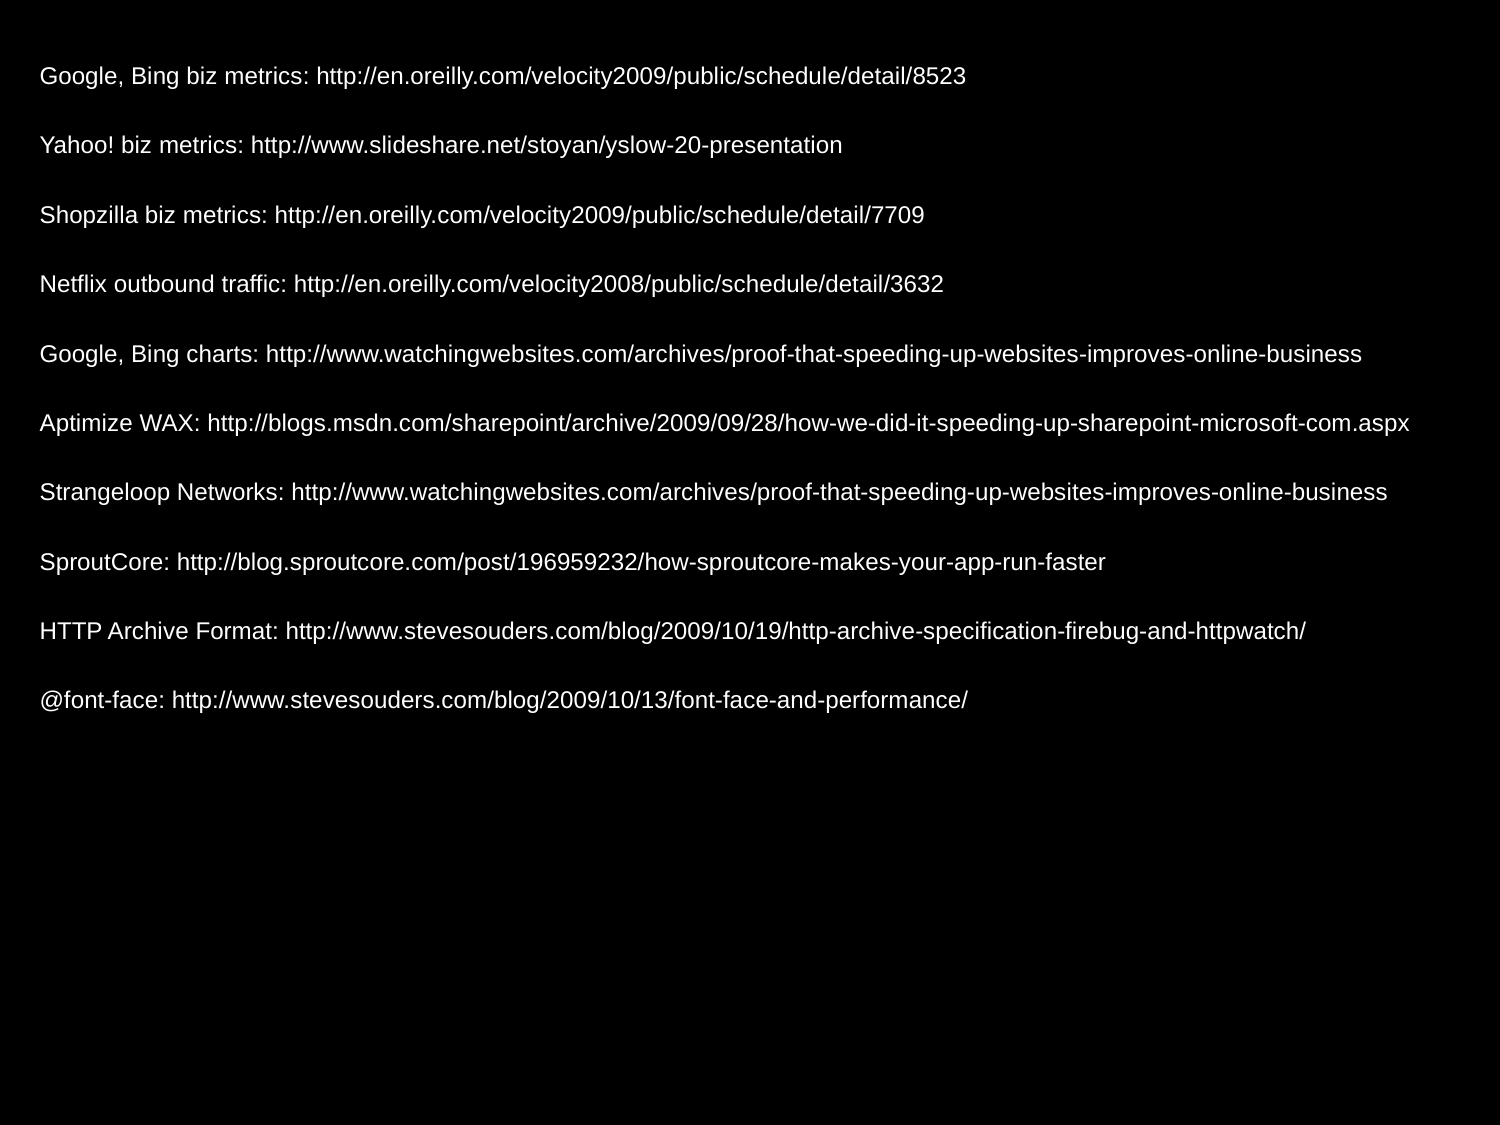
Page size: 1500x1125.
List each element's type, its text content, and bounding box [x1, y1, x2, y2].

text_box Google, Bing biz metrics: http://en.oreilly.com/velocity2009/public/schedule/detail/8523 Yahoo! biz metrics: http://www.slideshare.net/stoyan/yslow-20-presentation Shopzilla biz metrics: http://en.oreilly.com/velocity2009/public/schedule/detail/7709 Netflix outbound traffic: http://en.oreilly.com/velocity2008/public/schedule/detail/3632 Google, Bing charts: http://www.watchingwebsites.com/archives/proof-that-speeding-up-websites-improves-online-business Aptimize WAX: http://blogs.msdn.com/sharepoint/archive/2009/09/28/how-we-did-it-speeding-up-sharepoint-microsoft-com.aspx Strangeloop Networks: http://www.watchingwebsites.com/archives/proof-that-speeding-up-websites-improves-online-business SproutCore: http://blog.sproutcore.com/post/196959232/how-sproutcore-makes-your-app-run-faster HTTP Archive Format: http://www.stevesouders.com/blog/2009/10/19/http-archive-specification-firebug-and-httpwatch/ @font-face: http://www.stevesouders.com/blog/2009/10/13/font-face-and-performance/ [24, 24, 1500, 1125]
